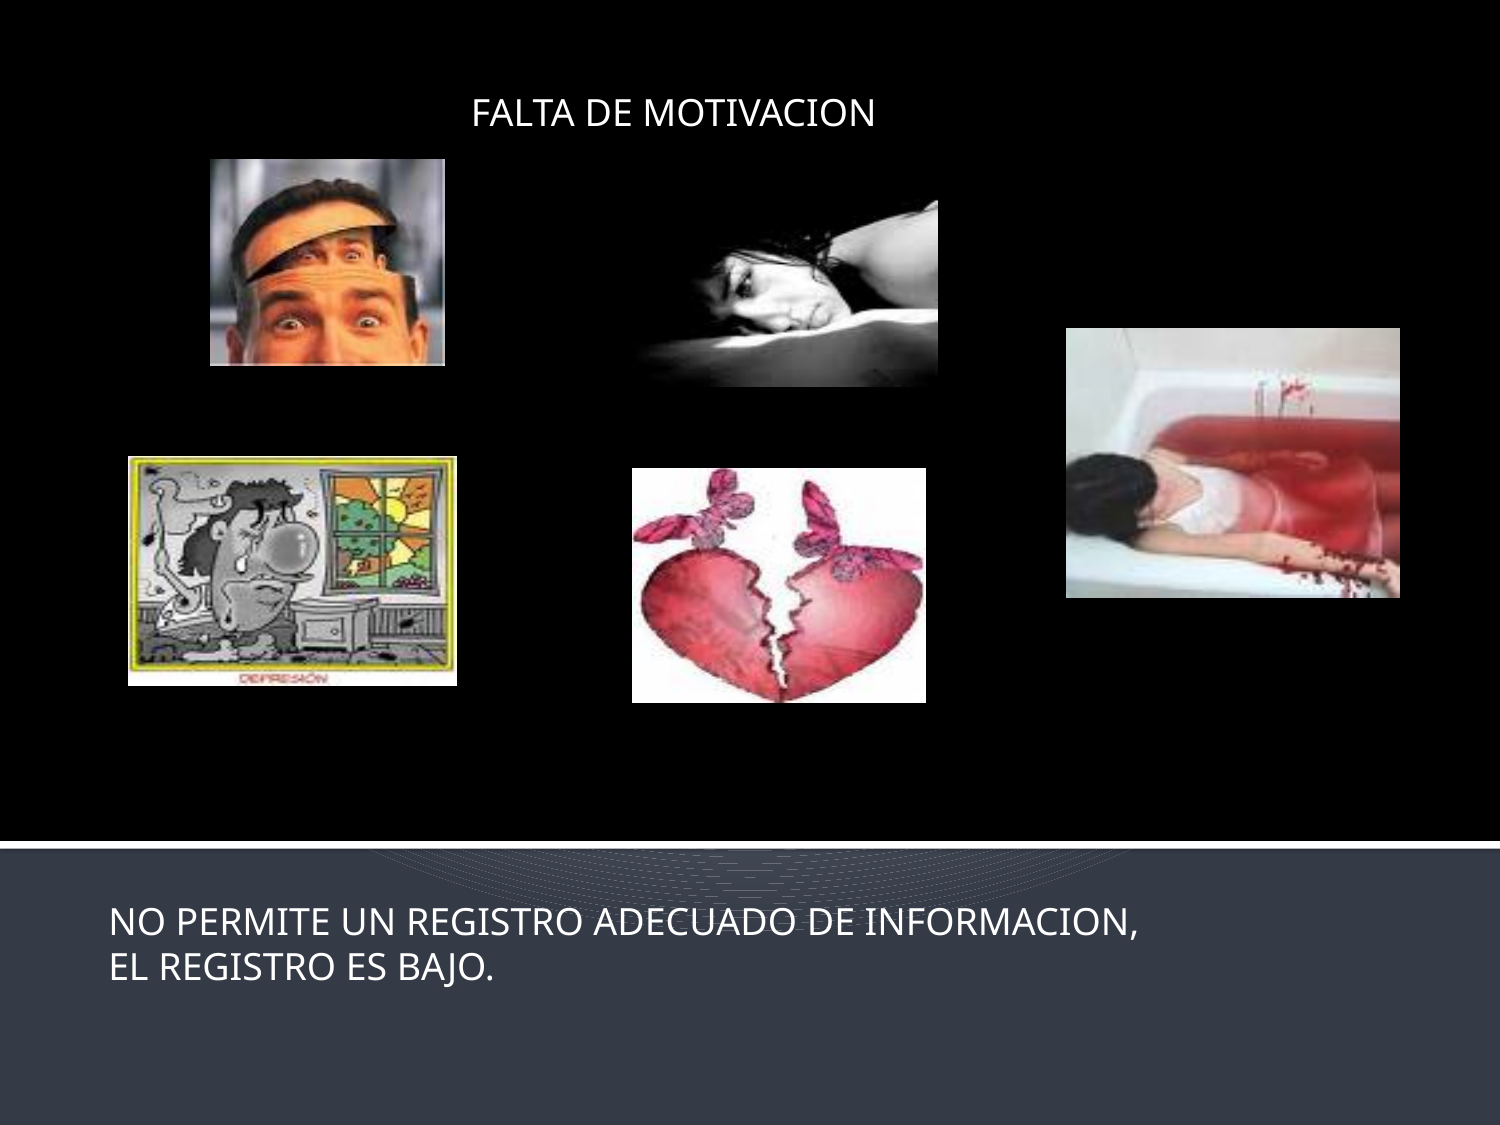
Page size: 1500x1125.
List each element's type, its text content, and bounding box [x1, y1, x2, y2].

picture [632, 468, 926, 704]
picture [128, 456, 457, 686]
picture [609, 199, 938, 387]
text_box NO PERMITE UN REGISTRO ADECUADO DE INFORMACION, EL REGISTRO ES BAJO. [93, 890, 1172, 996]
picture [210, 159, 445, 366]
picture [1066, 328, 1400, 598]
text_box FALTA DE MOTIVACION [105, 81, 1243, 232]
